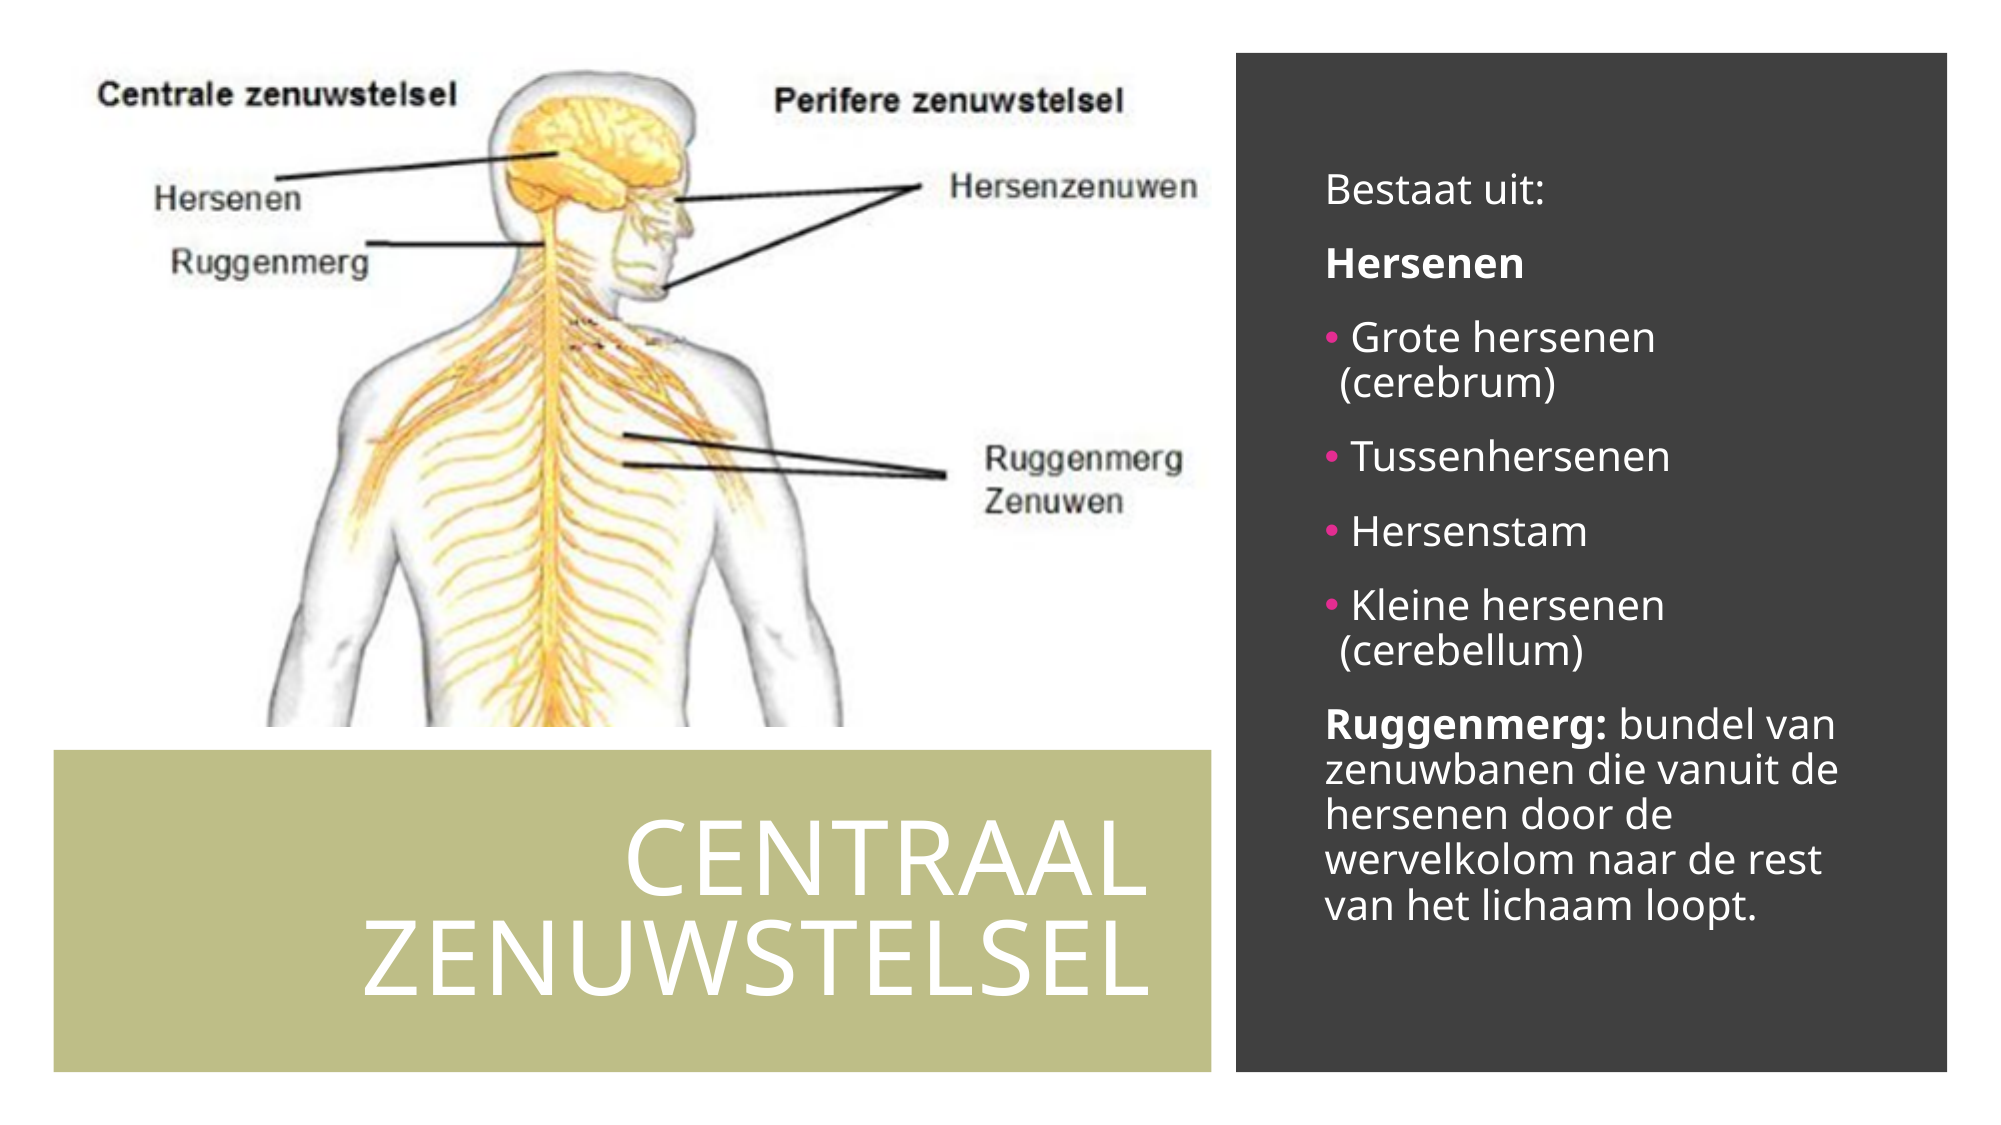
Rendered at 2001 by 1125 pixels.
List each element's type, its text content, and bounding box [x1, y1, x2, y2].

title Centraal zenuwstelsel [85, 782, 1168, 1049]
text_box [1234, 51, 1949, 1074]
list Bestaat uit: Hersenen Grote hersenen (cerebrum) Tussenhersenen Hersenstam Kleine hersenen (cerebellum) Ruggenmerg: bundel van zenuwbanen die vanuit de hersenen door de wervelkolom naar de rest van het lichaam loopt. [1317, 150, 1879, 947]
picture [53, 52, 1212, 727]
text_box [52, 748, 1214, 1074]
